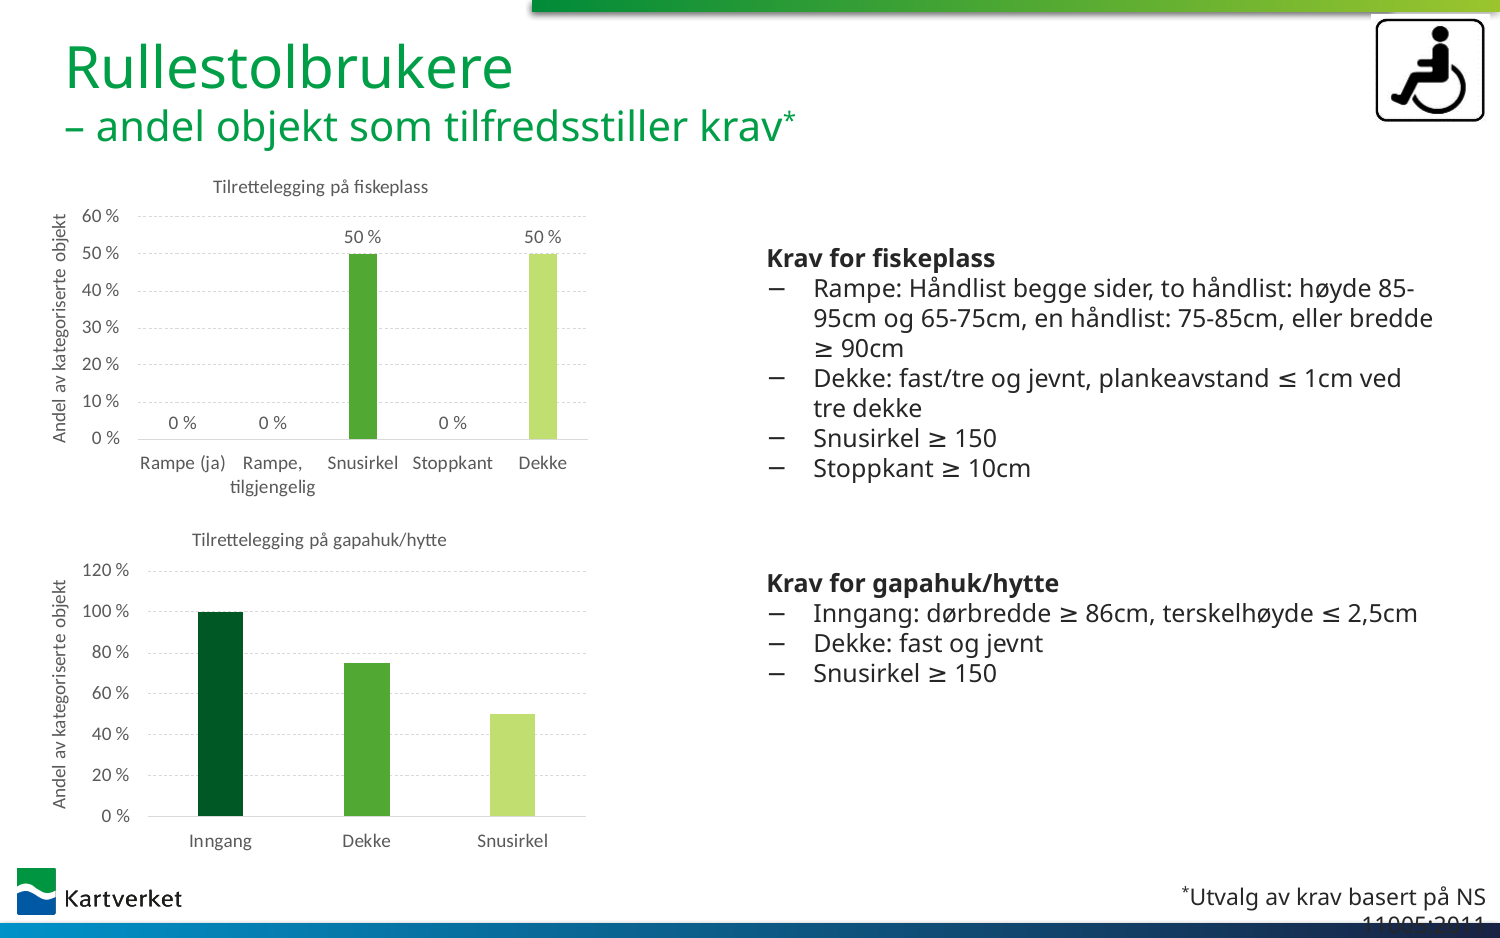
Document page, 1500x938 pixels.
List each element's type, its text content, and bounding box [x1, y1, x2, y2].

text_box Krav for fiskeplass Rampe: Håndlist begge sider, to håndlist: høyde 85-95cm og 65-75cm, en håndlist: 75-85cm, eller bredde ≥ 90cm Dekke: fast/tre og jevnt, plankeavstand ≤ 1cm ved tre dekke Snusirkel ≥ 150 Stoppkant ≥ 10cm [751, 235, 1452, 490]
picture [41, 166, 599, 505]
text_box *Utvalg av krav basert på NS 11005:2011 [1068, 873, 1500, 938]
text_box Krav for gapahuk/hytte Inngang: dørbredde ≥ 86cm, terskelhøyde ≤ 2,5cm Dekke: fast og jevnt Snusirkel ≥ 150 [751, 560, 1452, 695]
picture [41, 520, 597, 859]
text_box Rullestolbrukere – andel objekt som tilfredsstiller krav* [49, 29, 1431, 158]
picture [1371, 13, 1491, 127]
